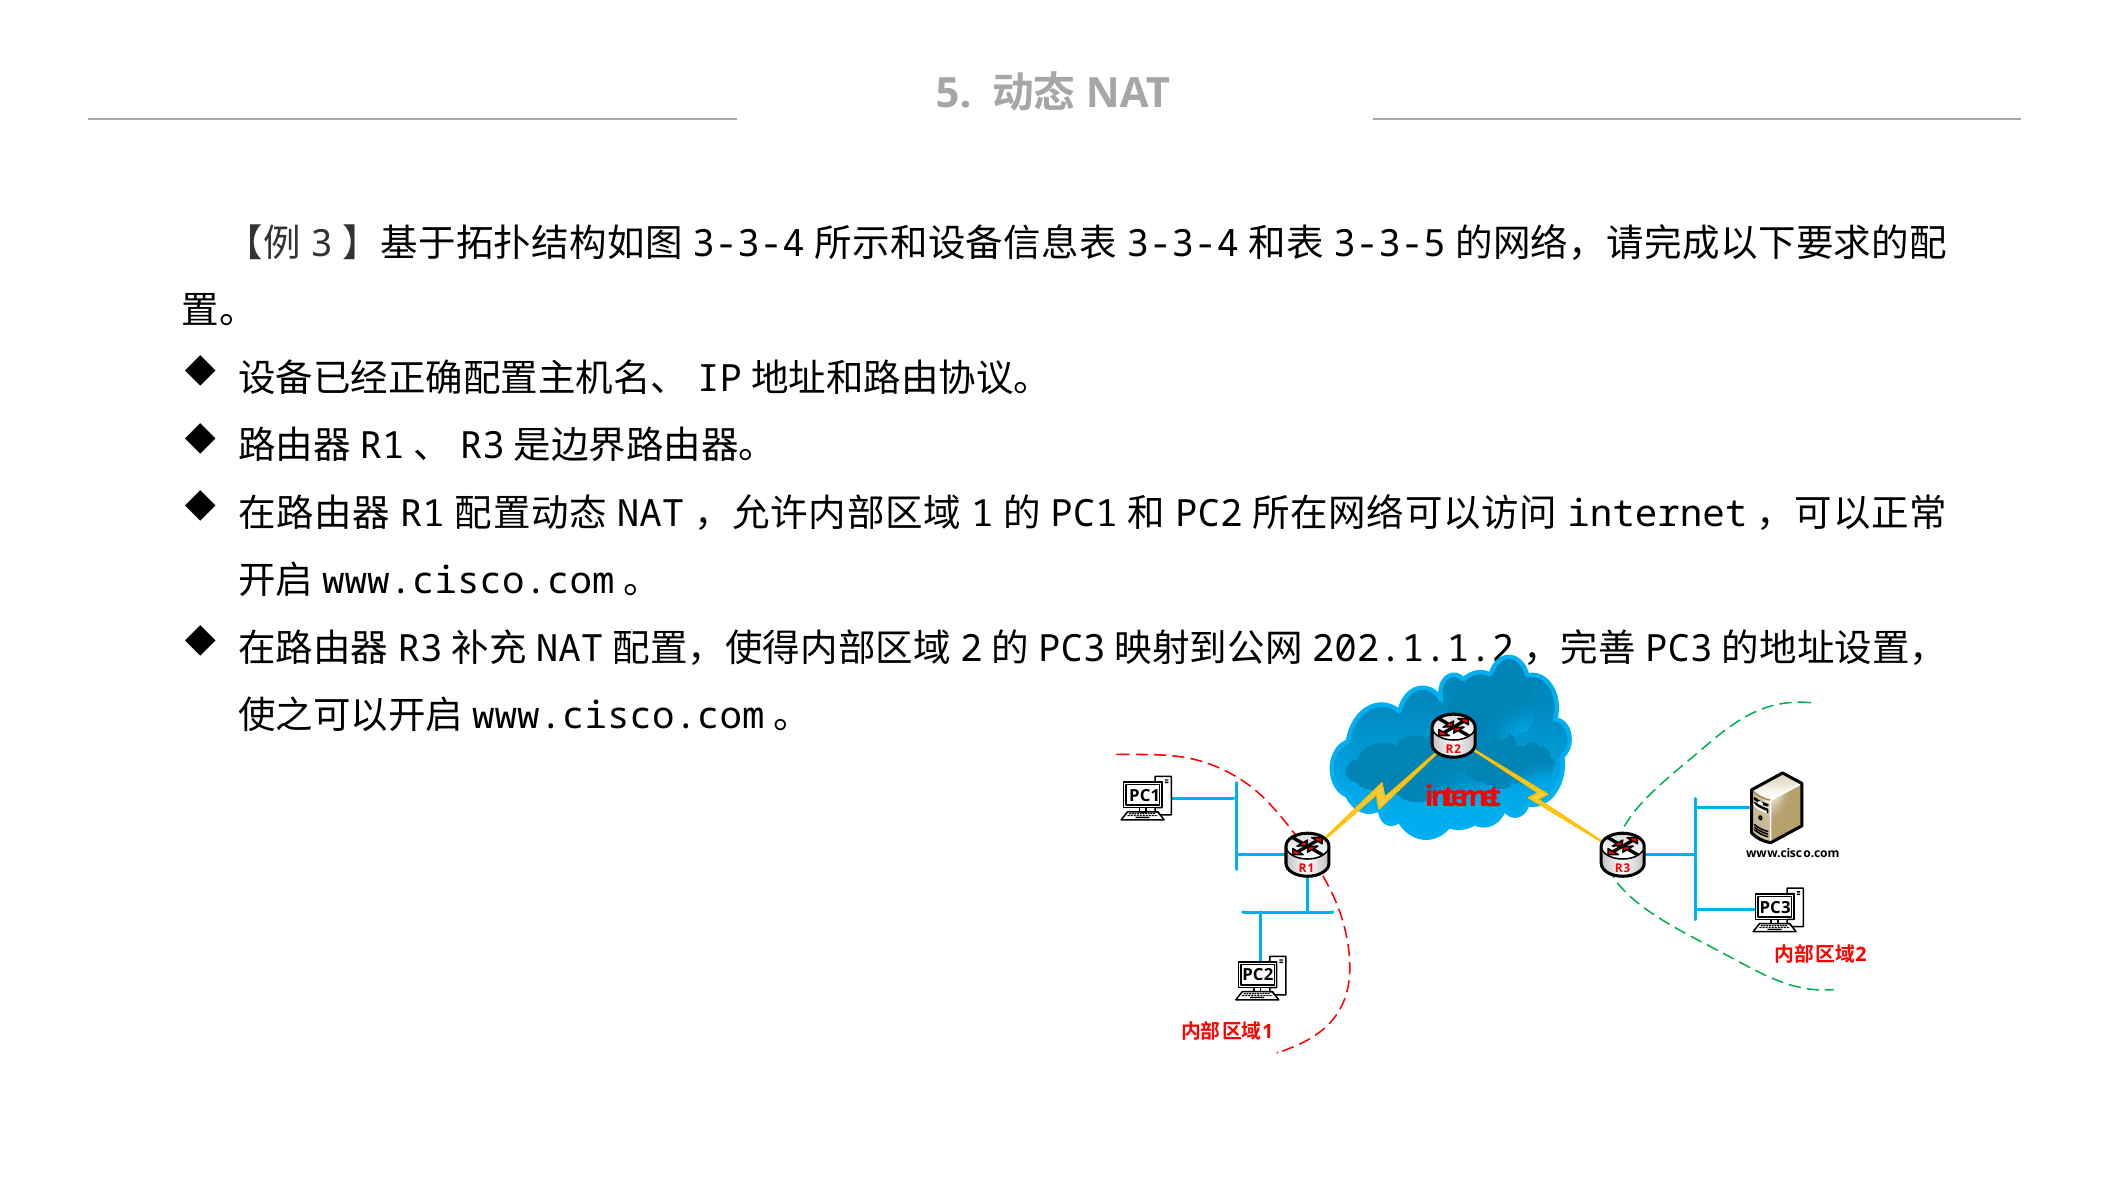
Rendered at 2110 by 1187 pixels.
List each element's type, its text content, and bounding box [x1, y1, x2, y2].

text_box 【例3】基于拓扑结构如图3-3-4所示和设备信息表3-3-4和表3-3-5的网络，请完成以下要求的配置。 设备已经正确配置主机名、IP地址和路由协议。 路由器R1、R3是边界路由器。 在路由器R1配置动态NAT，允许内部区域1的PC1和PC2所在网络可以访问internet，可以正常开启www.cisco.com。 在路由器R3补充NAT配置，使得内部区域2的PC3映射到公网202.1.1.2，完善PC3的地址设置，使之可以开启www.cisco.com。 [167, 188, 1962, 744]
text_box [1113, 652, 1880, 1054]
text_box 5. 动态NAT [728, 65, 1377, 116]
